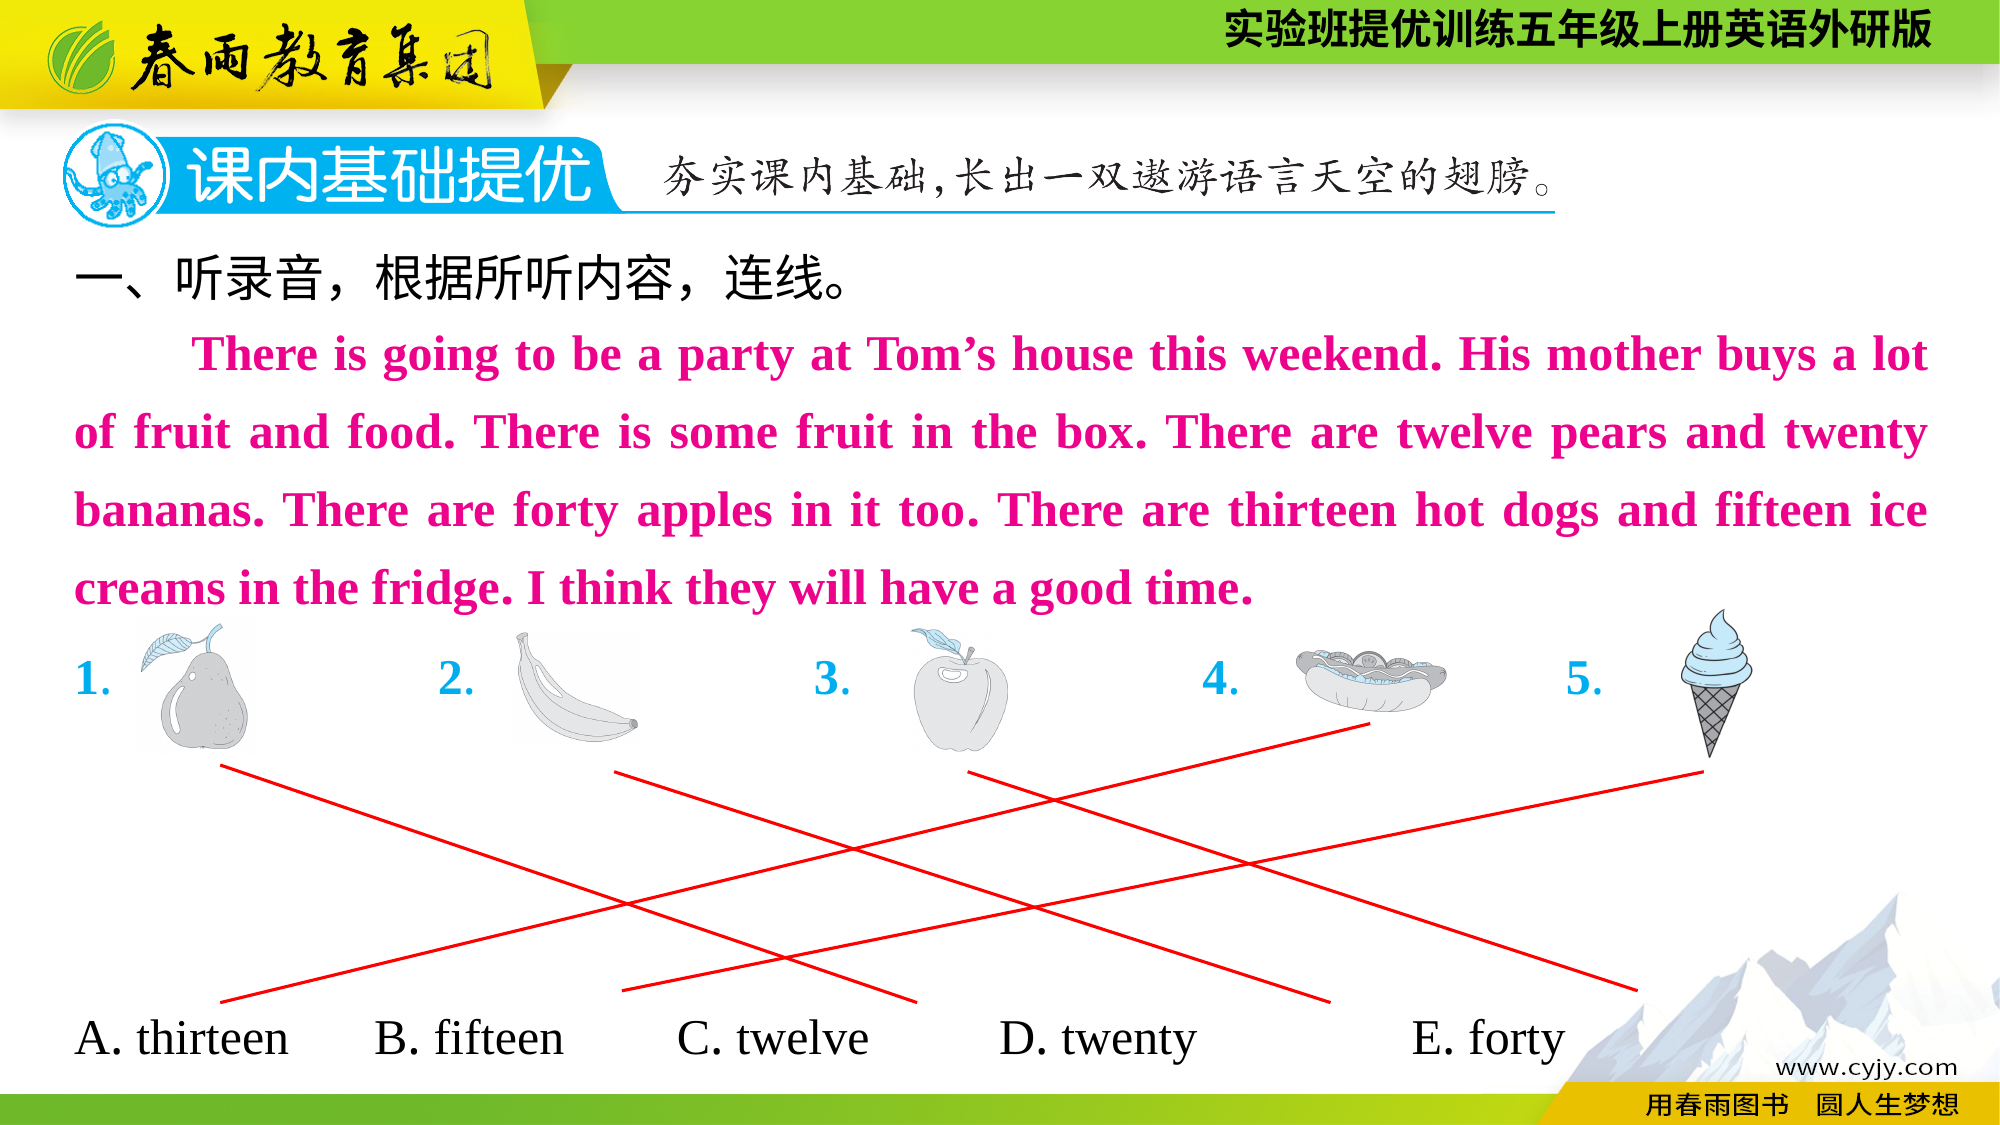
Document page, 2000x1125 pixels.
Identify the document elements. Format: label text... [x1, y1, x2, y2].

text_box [621, 771, 1705, 992]
list 一、听录音，根据所听内容，连线。 [59, 220, 1944, 295]
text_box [219, 723, 1371, 1003]
text_box There is going to be a party at Tom’s house this weekend. His mother buys a lot of fruit and food. There is some fruit in the box. There are twelve pears and twenty bananas. There are forty apples in it too. There are thirteen hot dogs and fifteen ice creams in the fridge. I think they will have a good time. [59, 295, 1944, 607]
text_box 1. 2. 3. 4. 5. A. thirteen B. fifteen C. twelve D. twenty E. forty [59, 607, 1944, 1073]
picture [0, 0, 2000, 1125]
